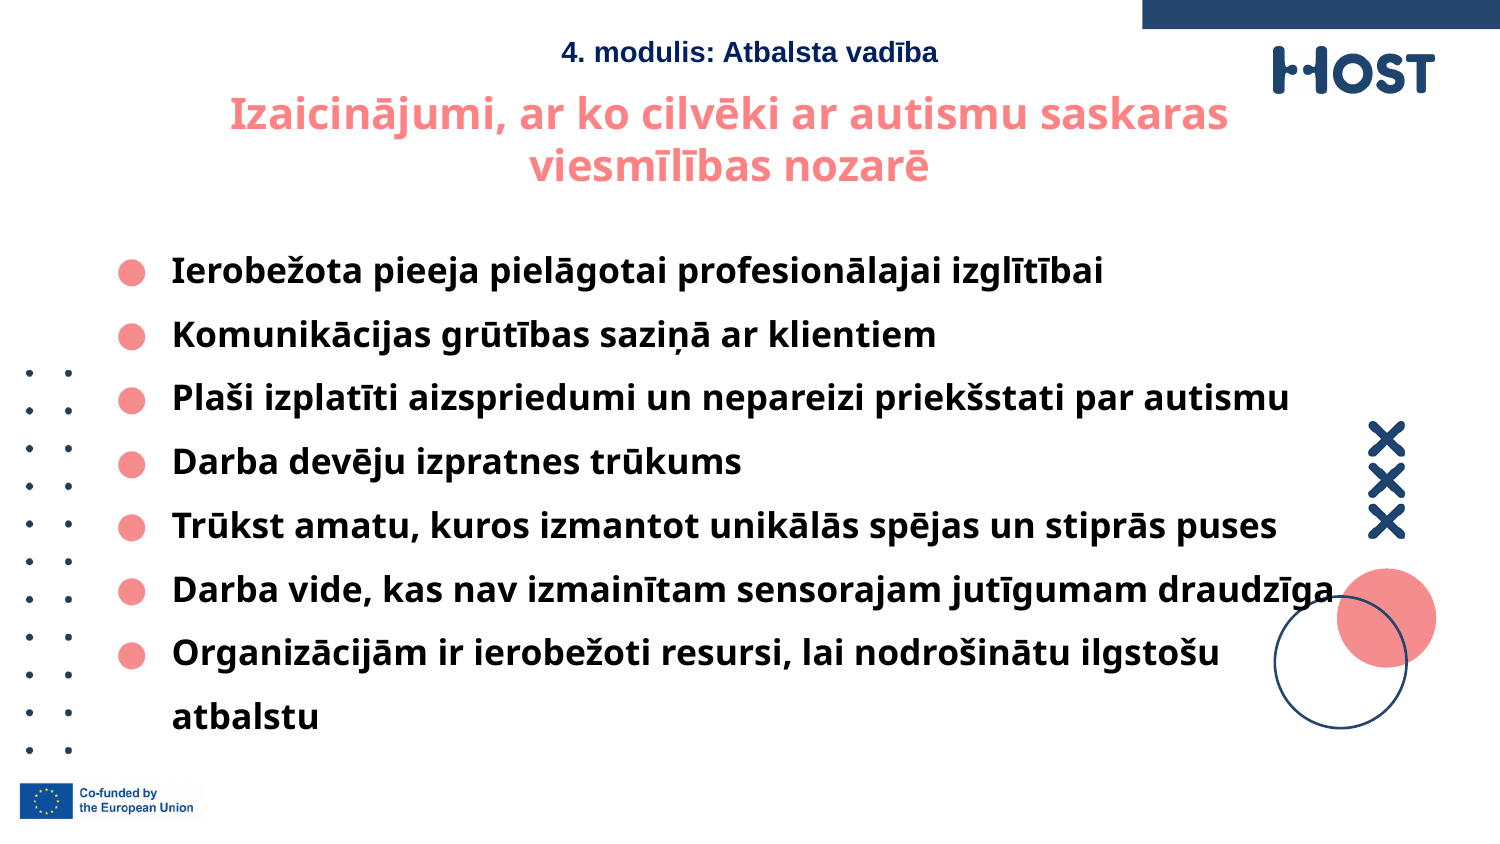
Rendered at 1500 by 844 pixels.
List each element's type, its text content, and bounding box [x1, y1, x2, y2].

picture [1273, 46, 1435, 94]
title Izaicinājumi, ar ko cilvēki ar autismu saskaras viesmīlības nozarē [186, 70, 1274, 185]
text_box 4. modulis: Atbalsta vadība [545, 13, 955, 71]
picture [1379, 421, 1405, 539]
picture [0, 370, 204, 820]
list Ierobežota pieeja pielāgotai profesionālajai izglītībai Komunikācijas grūtības saziņā ar klientiem Plaši izplatīti aizspriedumi un nepareizi priekšstati par autismu Darba devēju izpratnes trūkums Trūkst amatu, kuros izmantot unikālās spējas un stiprās puses Darba vide, kas nav izmainītam sensorajam jutīgumam draudzīga Organizācijām ir ierobežoti resursi, lai nodrošinātu ilgstošu atbalstu [81, 211, 1379, 783]
